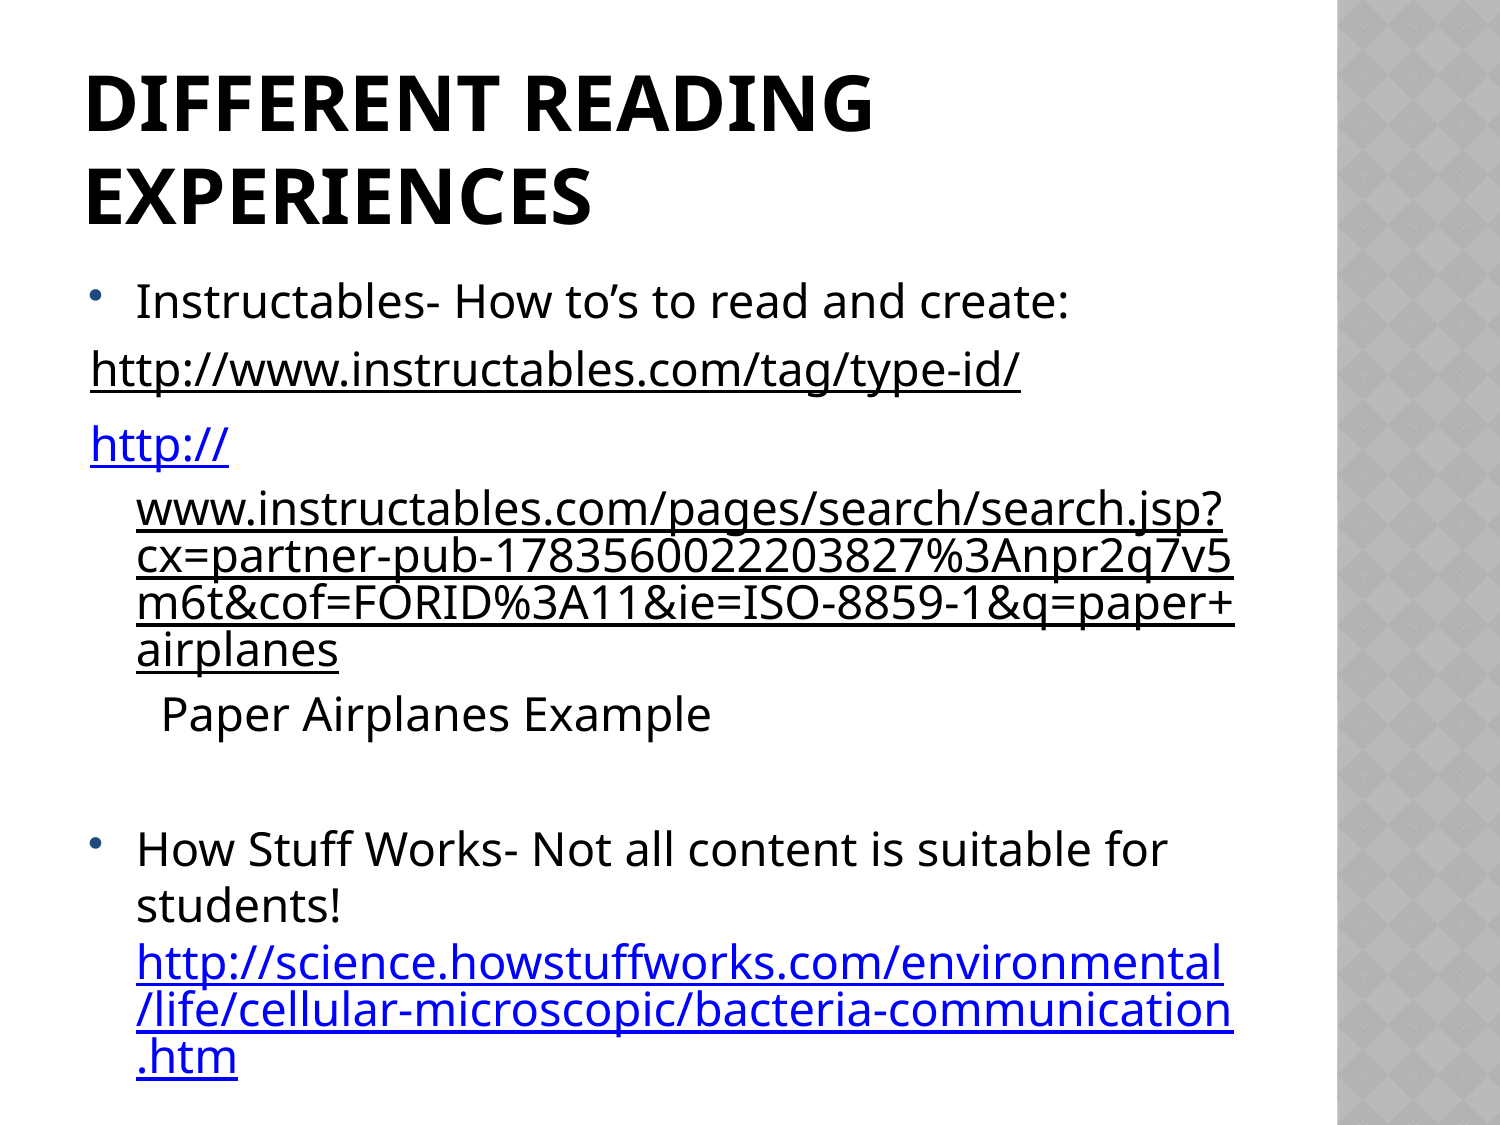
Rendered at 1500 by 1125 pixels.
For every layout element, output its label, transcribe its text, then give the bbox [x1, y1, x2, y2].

list Instructables- How to’s to read and create: http://www.instructables.com/tag/type-id/ http://www.instructables.com/pages/search/search.jsp?cx=partner-pub-1783560022203827%3Anpr2q7v5m6t&cof=FORID%3A11&ie=ISO-8859-1&q=paper+airplanes Paper Airplanes Example How Stuff Works- Not all content is suitable for students! http://science.howstuffworks.com/environmental/life/cellular-microscopic/bacteria-communication.htm http://kids.nationalgeographic.com/kids/animals/creaturefeature/adelie-penguin/ Animals- Video/Text/Maps/Photos, etc. [75, 264, 1263, 1059]
title Different Reading Experiences [75, 52, 1263, 240]
